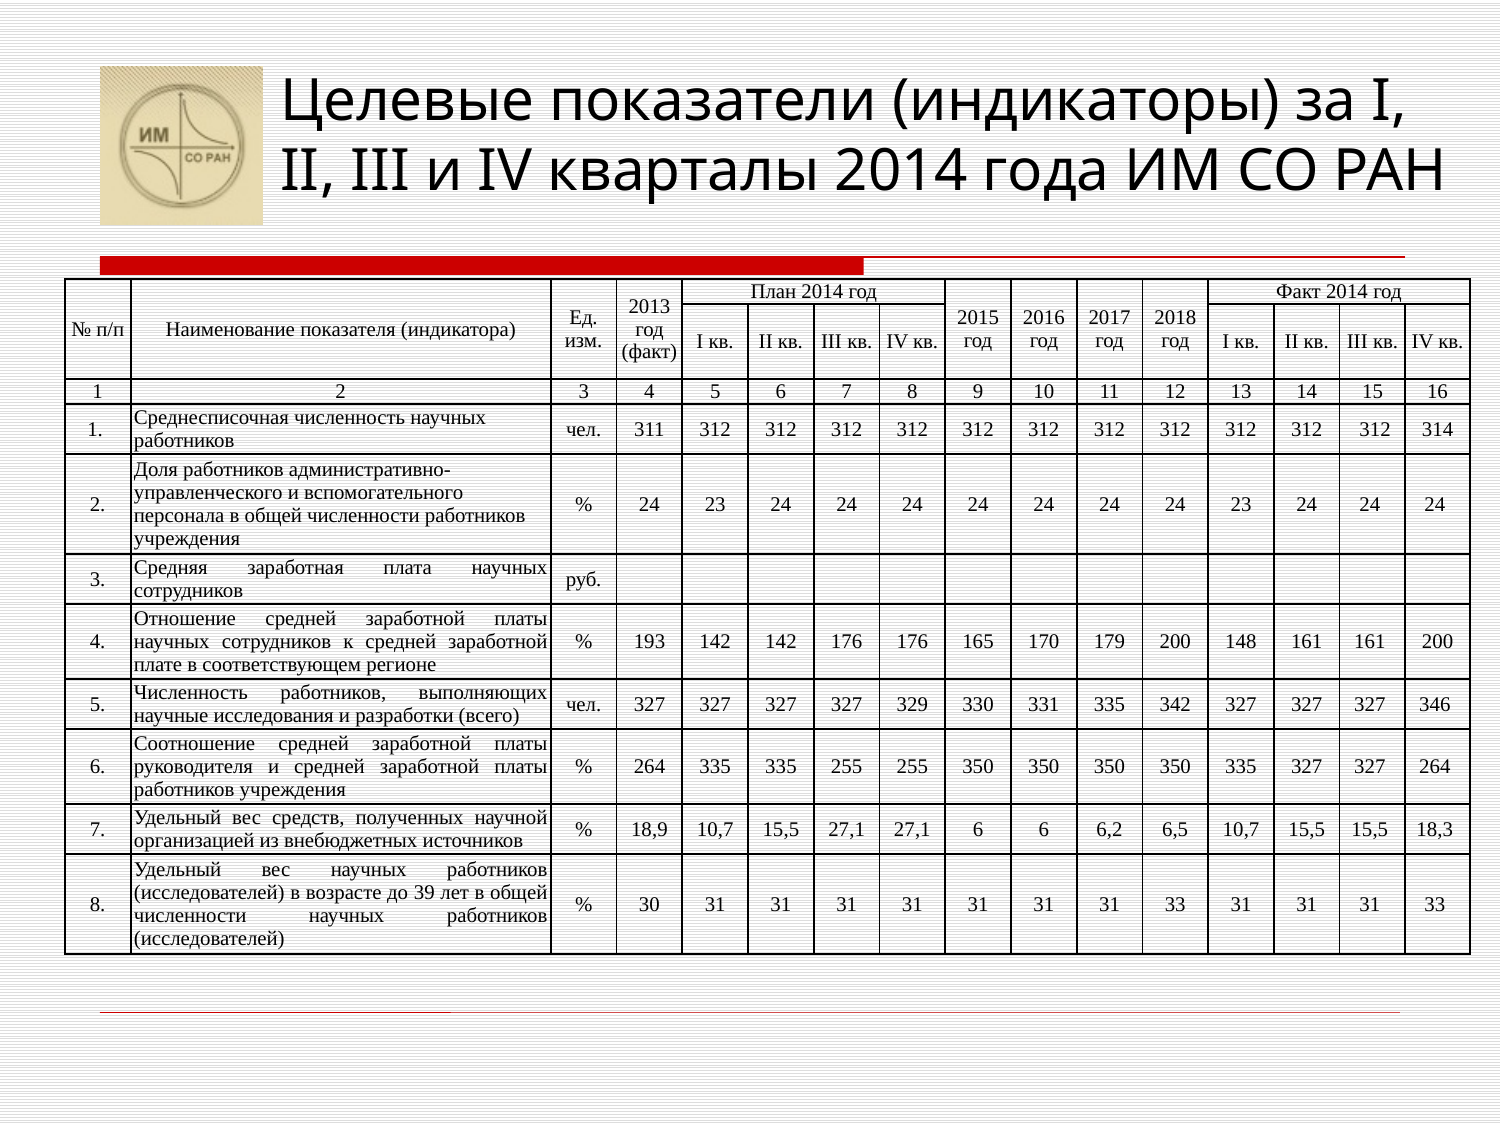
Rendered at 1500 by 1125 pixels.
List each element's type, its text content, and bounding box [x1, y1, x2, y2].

table_cell I кв. [683, 305, 747, 378]
table_cell IV кв. [1406, 305, 1469, 378]
table_cell 200 [1143, 605, 1207, 678]
table_cell 327 [815, 680, 879, 728]
table_cell 31 [683, 855, 747, 953]
table_cell 24 [946, 455, 1010, 553]
table_cell 335 [683, 730, 747, 803]
table_cell 330 [946, 680, 1010, 728]
table_cell 27,1 [815, 805, 879, 853]
table_cell 264 [1406, 730, 1469, 803]
table_cell 142 [749, 605, 813, 678]
table_cell % [552, 605, 616, 678]
table_cell IV кв. [880, 305, 944, 378]
table_cell 200 [1406, 605, 1469, 678]
table_cell 255 [880, 730, 944, 803]
table_cell [1012, 555, 1076, 603]
table_cell 11 [1078, 380, 1142, 403]
table_cell 4 [617, 380, 681, 403]
table_cell 31 [1209, 855, 1273, 953]
table_cell 18,3 [1406, 805, 1469, 853]
table_cell 31 [1275, 855, 1339, 953]
table_cell 335 [1078, 680, 1142, 728]
table_cell 312 [815, 405, 879, 453]
table_cell [749, 555, 813, 603]
table_cell 176 [815, 605, 879, 678]
table_cell 7 [815, 380, 879, 403]
table_cell 1. [66, 405, 130, 453]
table_cell 24 [1275, 455, 1339, 553]
table_cell [1078, 555, 1142, 603]
table_cell 327 [1209, 680, 1273, 728]
table_cell 327 [683, 680, 747, 728]
table_cell 327 [617, 680, 681, 728]
table_cell 312 [1275, 405, 1339, 453]
table_cell 4. [66, 605, 130, 678]
table_cell 3. [66, 555, 130, 603]
table_cell 7. [66, 805, 130, 853]
table_cell 10,7 [1209, 805, 1273, 853]
table_cell I кв. [1209, 305, 1273, 378]
table_cell 331 [1012, 680, 1076, 728]
table_cell Удельный вес средств, полученных научной организацией из внебюджетных источников [132, 805, 550, 853]
table_cell 6. [66, 730, 130, 803]
table_cell 255 [815, 730, 879, 803]
table_cell Отношение средней заработной платы научных сотрудников к средней заработной плате в соответствующем регионе [132, 605, 550, 678]
table_header 2015 год [946, 280, 1010, 378]
table_cell [683, 555, 747, 603]
table_cell 16 [1406, 380, 1469, 403]
table_cell 335 [1209, 730, 1273, 803]
table_cell 346 [1406, 680, 1469, 728]
table_cell 13 [1209, 380, 1273, 403]
table_cell 264 [617, 730, 681, 803]
table_cell 31 [749, 855, 813, 953]
table_cell II кв. [1275, 305, 1339, 378]
table_cell 31 [880, 855, 944, 953]
table_cell 10 [1012, 380, 1076, 403]
table_cell 24 [1406, 455, 1469, 553]
table_cell 30 [617, 855, 681, 953]
table_cell 15 [1340, 380, 1404, 403]
table_cell [1275, 555, 1339, 603]
table_cell 312 [1078, 405, 1142, 453]
table_cell Средняя заработная плата научных сотрудников [132, 555, 550, 603]
table_cell 335 [749, 730, 813, 803]
table_cell 27,1 [880, 805, 944, 853]
table_header 2017 год [1078, 280, 1142, 378]
table_cell 350 [946, 730, 1010, 803]
table_cell 5. [66, 680, 130, 728]
table_cell 31 [1012, 855, 1076, 953]
table_cell III кв. [815, 305, 879, 378]
table_cell 312 [946, 405, 1010, 453]
table_cell 23 [1209, 455, 1273, 553]
table_cell 15,5 [749, 805, 813, 853]
picture [99, 66, 263, 225]
table_cell % [552, 855, 616, 953]
table_cell 312 [1340, 405, 1404, 453]
table_cell 31 [815, 855, 879, 953]
table_cell 24 [815, 455, 879, 553]
table_cell 327 [749, 680, 813, 728]
table_cell 350 [1012, 730, 1076, 803]
table_cell 33 [1406, 855, 1469, 953]
table_cell [1209, 555, 1273, 603]
table_cell 6 [749, 380, 813, 403]
table_cell 161 [1275, 605, 1339, 678]
table_cell 165 [946, 605, 1010, 678]
table_cell 8 [880, 380, 944, 403]
table_cell Численность работников, выполняющих научные исследования и разработки (всего) [132, 680, 550, 728]
table_cell 31 [1340, 855, 1404, 953]
table_cell 161 [1340, 605, 1404, 678]
table_header № п/п [66, 280, 130, 378]
table_cell 2 [132, 380, 550, 403]
table_cell 12 [1143, 380, 1207, 403]
table_cell 24 [749, 455, 813, 553]
table_cell 314 [1406, 405, 1469, 453]
table_cell 6 [1012, 805, 1076, 853]
table_cell 8. [66, 855, 130, 953]
table_cell 142 [683, 605, 747, 678]
table_cell II кв. [749, 305, 813, 378]
table_header План 2014 год [683, 280, 944, 303]
table_cell 327 [1340, 680, 1404, 728]
table_header Наименование показателя (индикатора) [132, 280, 550, 378]
table_cell 14 [1275, 380, 1339, 403]
table_cell 327 [1340, 730, 1404, 803]
table_cell 10,7 [683, 805, 747, 853]
table_cell 327 [1275, 730, 1339, 803]
table_cell 148 [1209, 605, 1273, 678]
table_cell 350 [1143, 730, 1207, 803]
table_cell 312 [880, 405, 944, 453]
table_cell % [552, 730, 616, 803]
table_cell 179 [1078, 605, 1142, 678]
table_cell 329 [880, 680, 944, 728]
table_cell чел. [552, 680, 616, 728]
table_cell 312 [749, 405, 813, 453]
table_cell 24 [1078, 455, 1142, 553]
table_cell 311 [617, 405, 681, 453]
table_header 2016 год [1012, 280, 1076, 378]
table_cell 24 [1143, 455, 1207, 553]
table_cell руб. [552, 555, 616, 603]
table_cell 342 [1143, 680, 1207, 728]
table_cell 24 [1340, 455, 1404, 553]
table_header 2013 год (факт) [617, 280, 681, 378]
table_cell Доля работников административно-управленческого и вспомогательного персонала в общей численности работников учреждения [132, 455, 550, 553]
table_cell 15,5 [1275, 805, 1339, 853]
table_cell 2. [66, 455, 130, 553]
table_cell 18,9 [617, 805, 681, 853]
table_cell 312 [1143, 405, 1207, 453]
table_cell 6 [946, 805, 1010, 853]
table_cell Соотношение средней заработной платы руководителя и средней заработной платы работников учреждения [132, 730, 550, 803]
table_cell 6,5 [1143, 805, 1207, 853]
table_cell Среднесписочная численность научных работников [132, 405, 550, 453]
table_cell [1406, 555, 1469, 603]
table_cell 176 [880, 605, 944, 678]
table_cell 24 [1012, 455, 1076, 553]
table_cell 312 [1012, 405, 1076, 453]
text_box Целевые показатели (индикаторы) за I, II, III и IV кварталы 2014 года ИМ СО РАН [265, 54, 1471, 210]
table_cell 350 [1078, 730, 1142, 803]
table_cell 15,5 [1340, 805, 1404, 853]
table_cell 31 [946, 855, 1010, 953]
table_cell [617, 555, 681, 603]
table_cell [1143, 555, 1207, 603]
table_cell 170 [1012, 605, 1076, 678]
table_cell 5 [683, 380, 747, 403]
table_cell 24 [617, 455, 681, 553]
table_cell [880, 555, 944, 603]
table_cell [1340, 555, 1404, 603]
table_header Ед. изм. [552, 280, 616, 378]
table_cell 193 [617, 605, 681, 678]
table_header 2018 год [1143, 280, 1207, 378]
table_cell 1 [66, 380, 130, 403]
table_cell Удельный вес научных работников (исследователей) в возрасте до 39 лет в общей численности научных работников (исследователей) [132, 855, 550, 953]
table_cell 33 [1143, 855, 1207, 953]
table_cell III кв. [1340, 305, 1404, 378]
table_header Факт 2014 год [1209, 280, 1469, 303]
table_cell чел. [552, 405, 616, 453]
table_cell % [552, 455, 616, 553]
table_cell 312 [1209, 405, 1273, 453]
table_cell 6,2 [1078, 805, 1142, 853]
table_cell 31 [1078, 855, 1142, 953]
table_cell 3 [552, 380, 616, 403]
table_cell [815, 555, 879, 603]
table_cell [946, 555, 1010, 603]
table_cell 9 [946, 380, 1010, 403]
table_cell 327 [1275, 680, 1339, 728]
table_cell 23 [683, 455, 747, 553]
table_cell 312 [683, 405, 747, 453]
table_cell 24 [880, 455, 944, 553]
table_cell % [552, 805, 616, 853]
